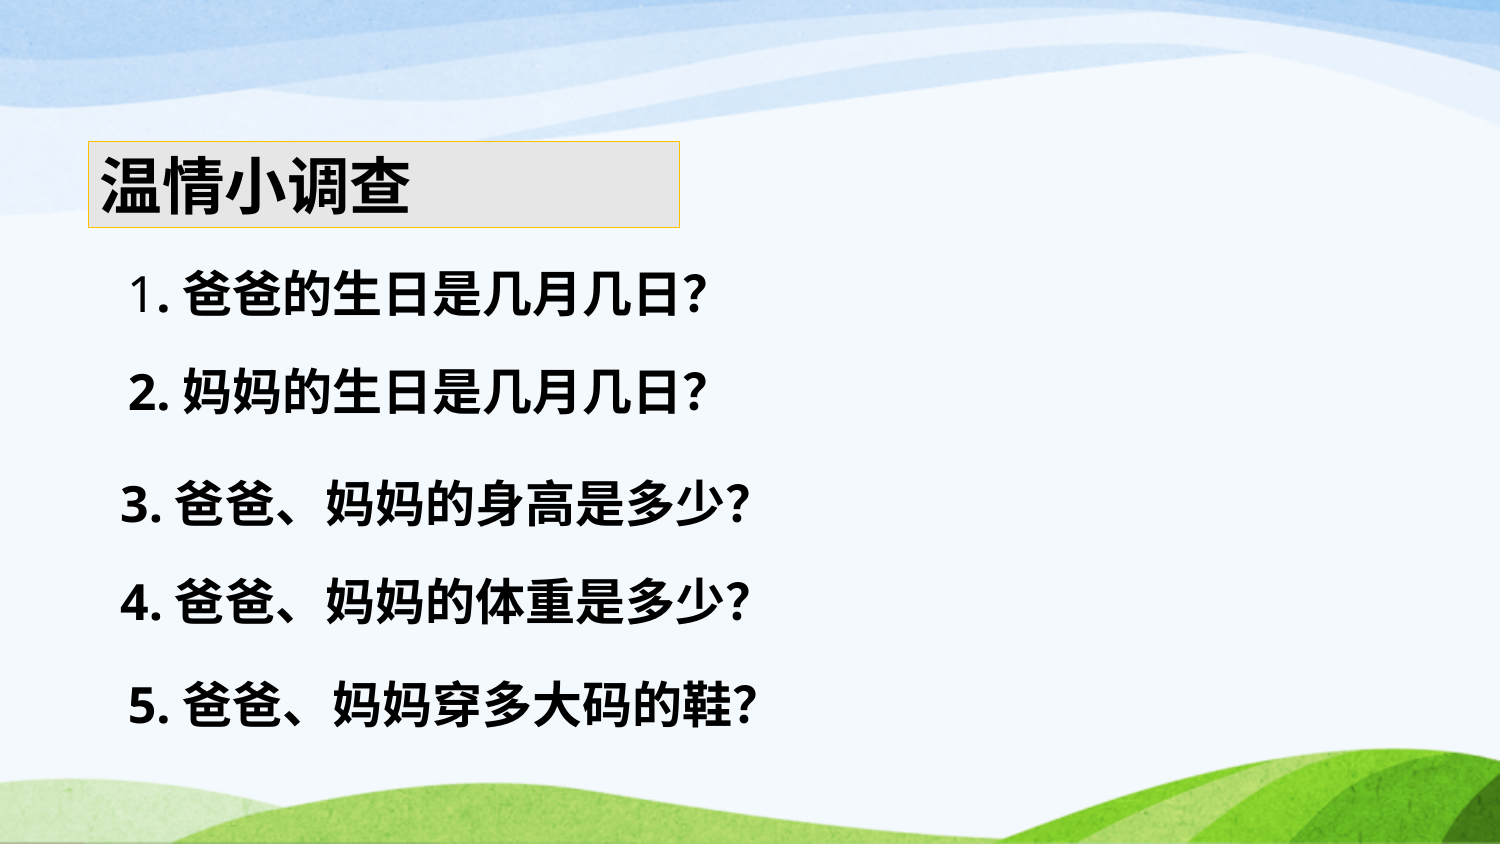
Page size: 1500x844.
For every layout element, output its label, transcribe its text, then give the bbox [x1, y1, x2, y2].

text_box 2.妈妈的生日是几月几日？ [116, 354, 772, 426]
text_box 温情小调查 [88, 141, 680, 228]
text_box 1.爸爸的生日是几月几日？ [116, 256, 1092, 328]
text_box 5.爸爸、妈妈穿多大码的鞋？ [116, 668, 945, 740]
text_box 4.爸爸、妈妈的体重是多少？ [108, 564, 956, 636]
picture [0, 0, 1500, 844]
text_box 3.爸爸、妈妈的身高是多少？ [108, 466, 970, 539]
